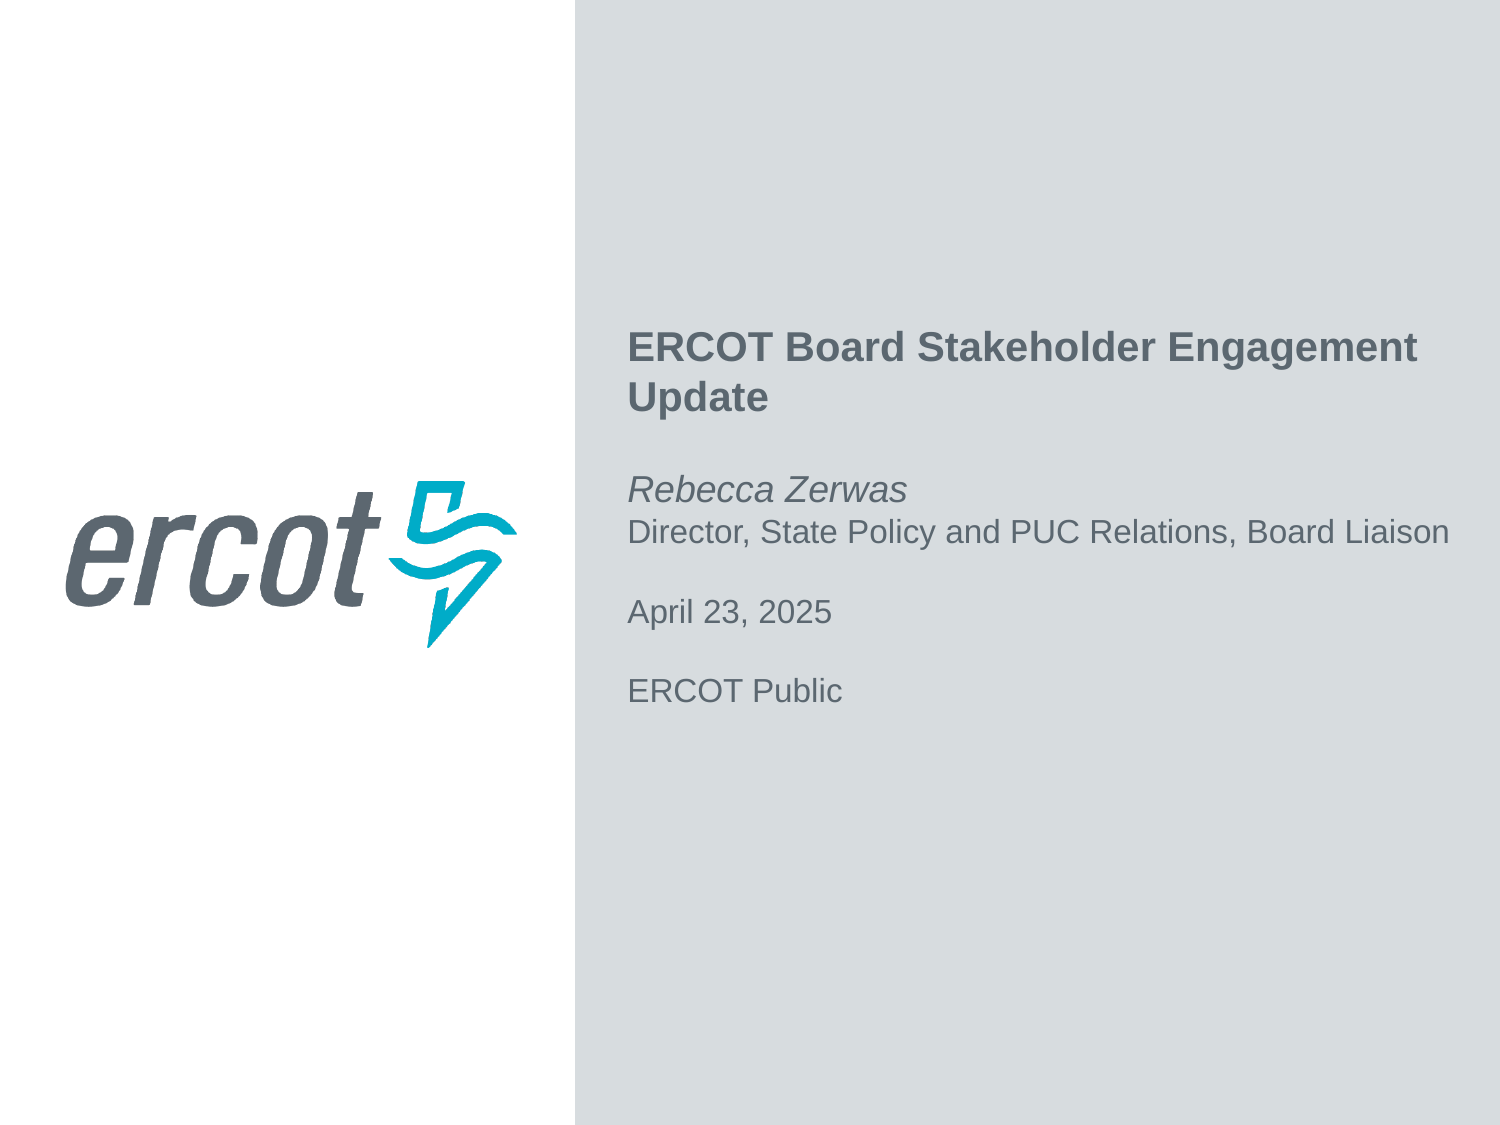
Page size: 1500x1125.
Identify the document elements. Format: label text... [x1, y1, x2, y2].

picture [56, 471, 525, 654]
text_box ERCOT Board Stakeholder Engagement Update Rebecca Zerwas Director, State Policy and PUC Relations, Board Liaison April 23, 2025 ERCOT Public [612, 312, 1500, 717]
